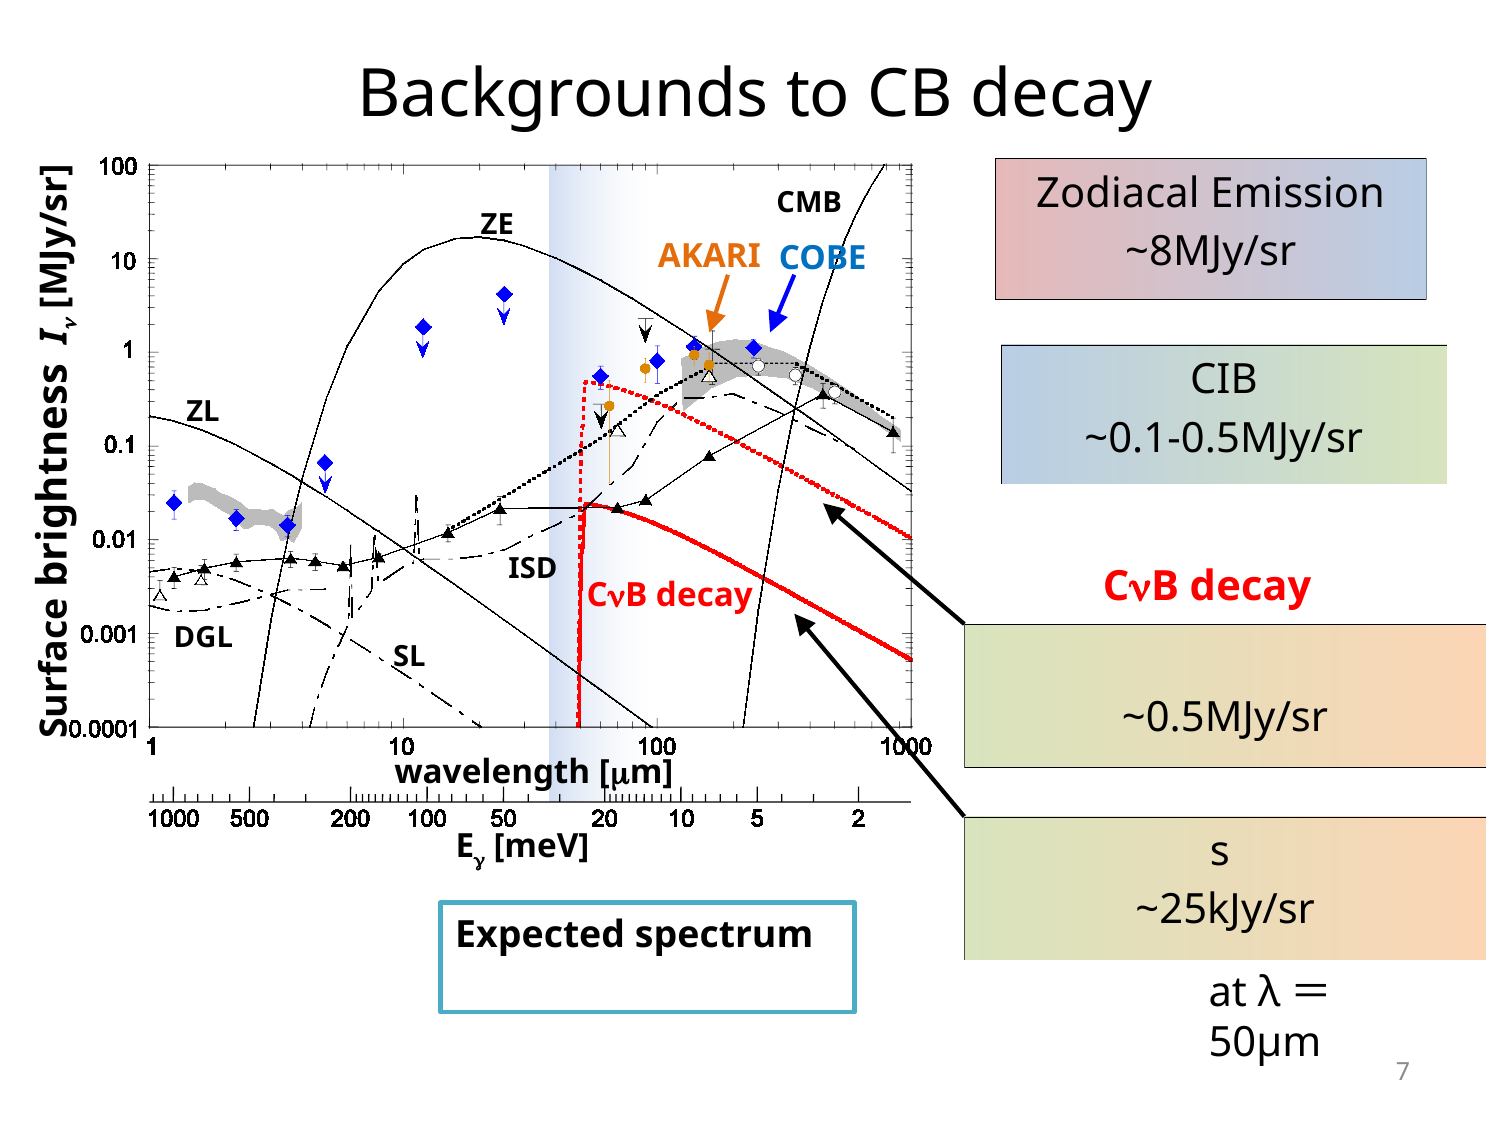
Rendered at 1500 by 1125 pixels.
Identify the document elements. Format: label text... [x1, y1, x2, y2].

slide_number 7 [1074, 1042, 1425, 1103]
text_box at λ＝50μm [1193, 960, 1456, 1073]
text_box CB decay [1088, 551, 1327, 617]
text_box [17, 157, 932, 873]
